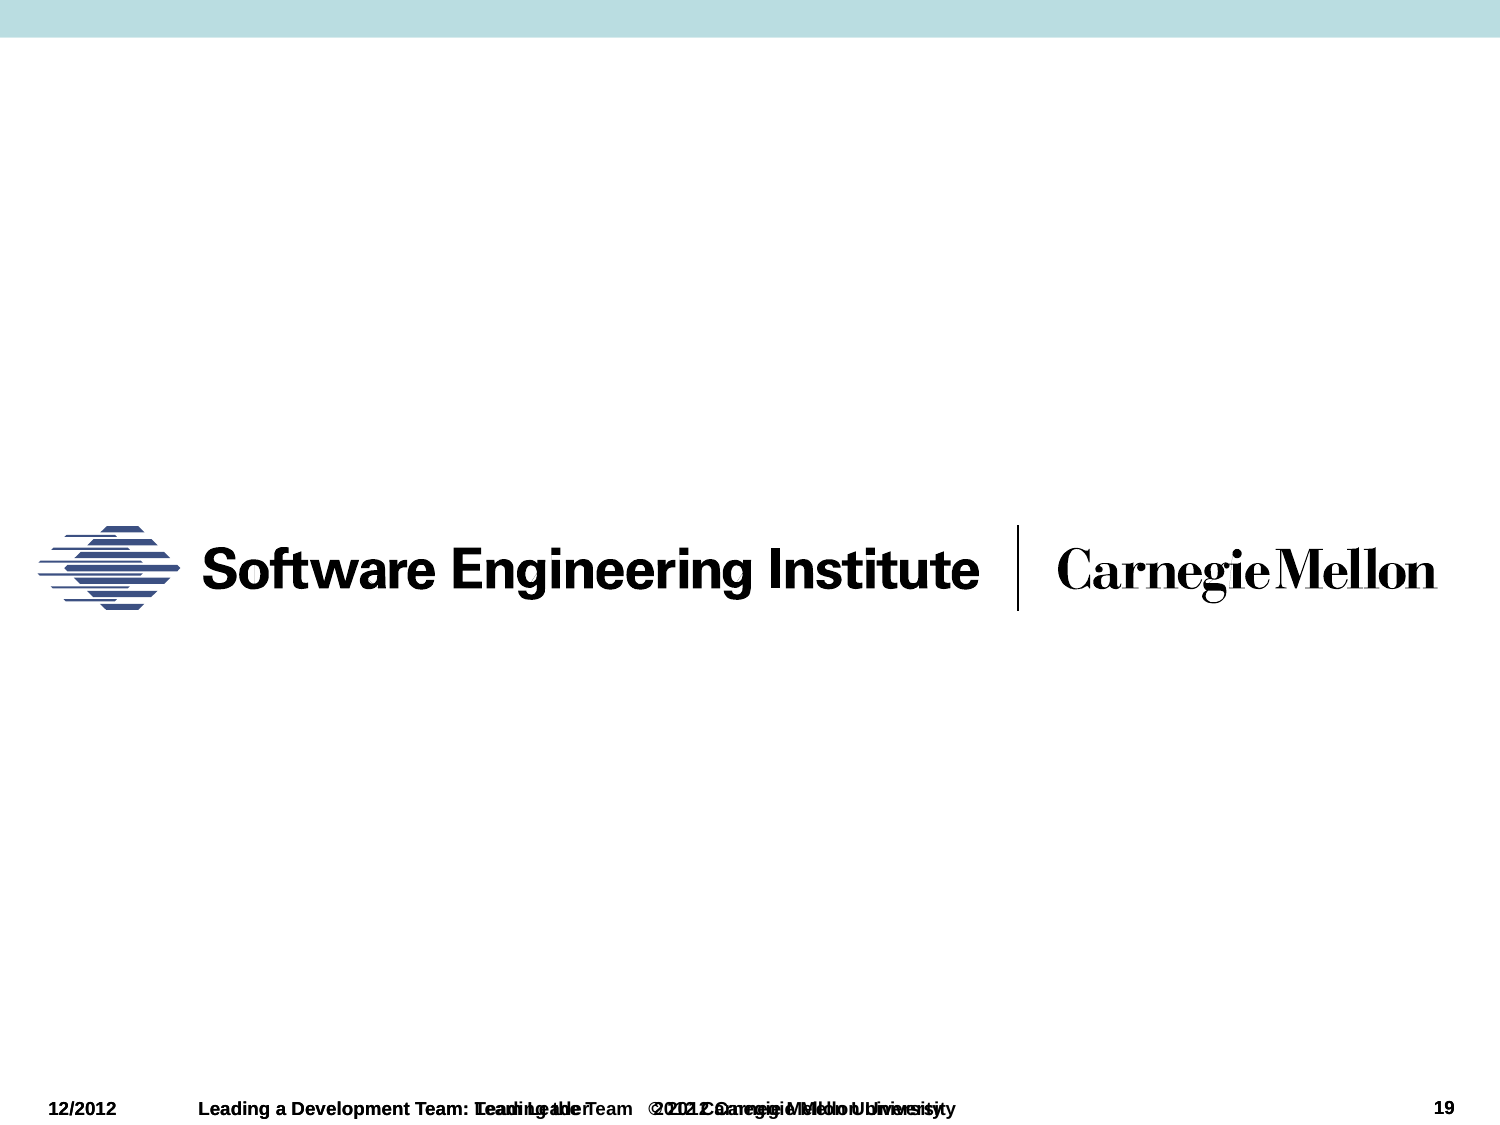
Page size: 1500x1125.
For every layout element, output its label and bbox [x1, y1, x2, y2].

picture [37, 524, 1439, 612]
